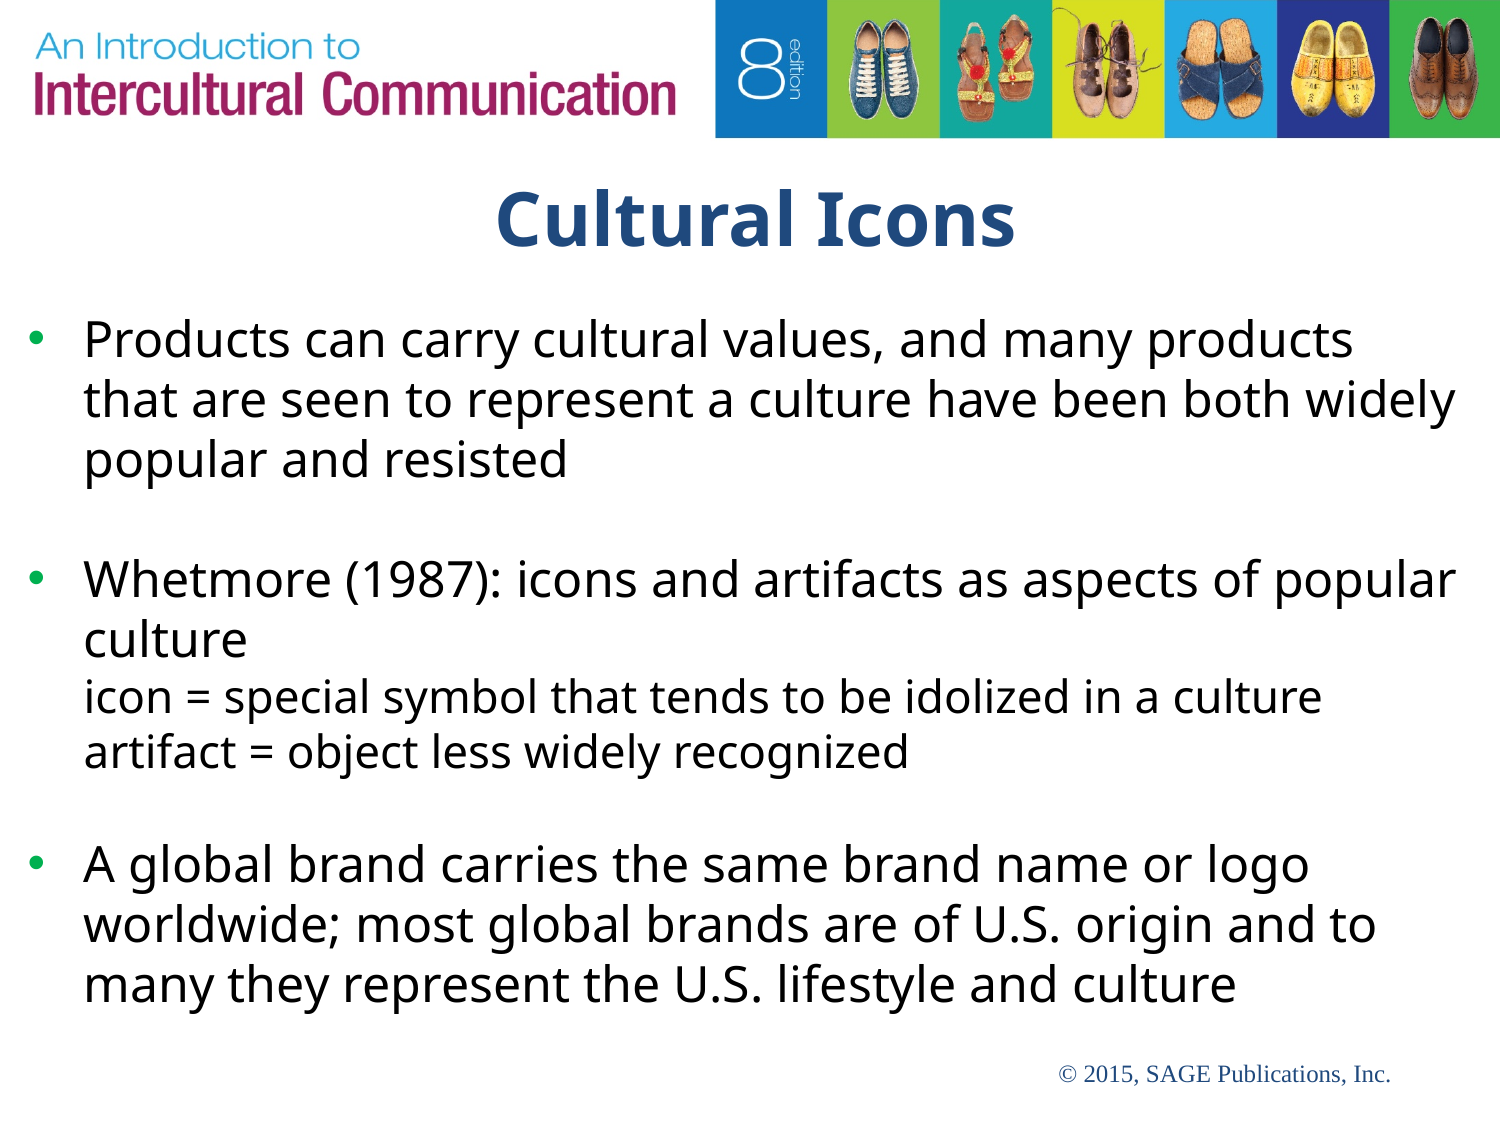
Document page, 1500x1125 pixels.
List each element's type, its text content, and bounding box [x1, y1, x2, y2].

title Cultural Icons [62, 174, 1450, 258]
picture [0, 0, 1500, 1125]
list Products can carry cultural values, and many products that are seen to represent a culture have been both widely popular and resisted Whetmore (1987): icons and artifacts as aspects of popular culture icon = special symbol that tends to be idolized in a culture artifact = object less widely recognized A global brand carries the same brand name or logo worldwide; most global brands are of U.S. origin and to many they represent the U.S. lifestyle and culture [12, 299, 1475, 1125]
footer © 2015, SAGE Publications, Inc. [987, 1042, 1463, 1103]
